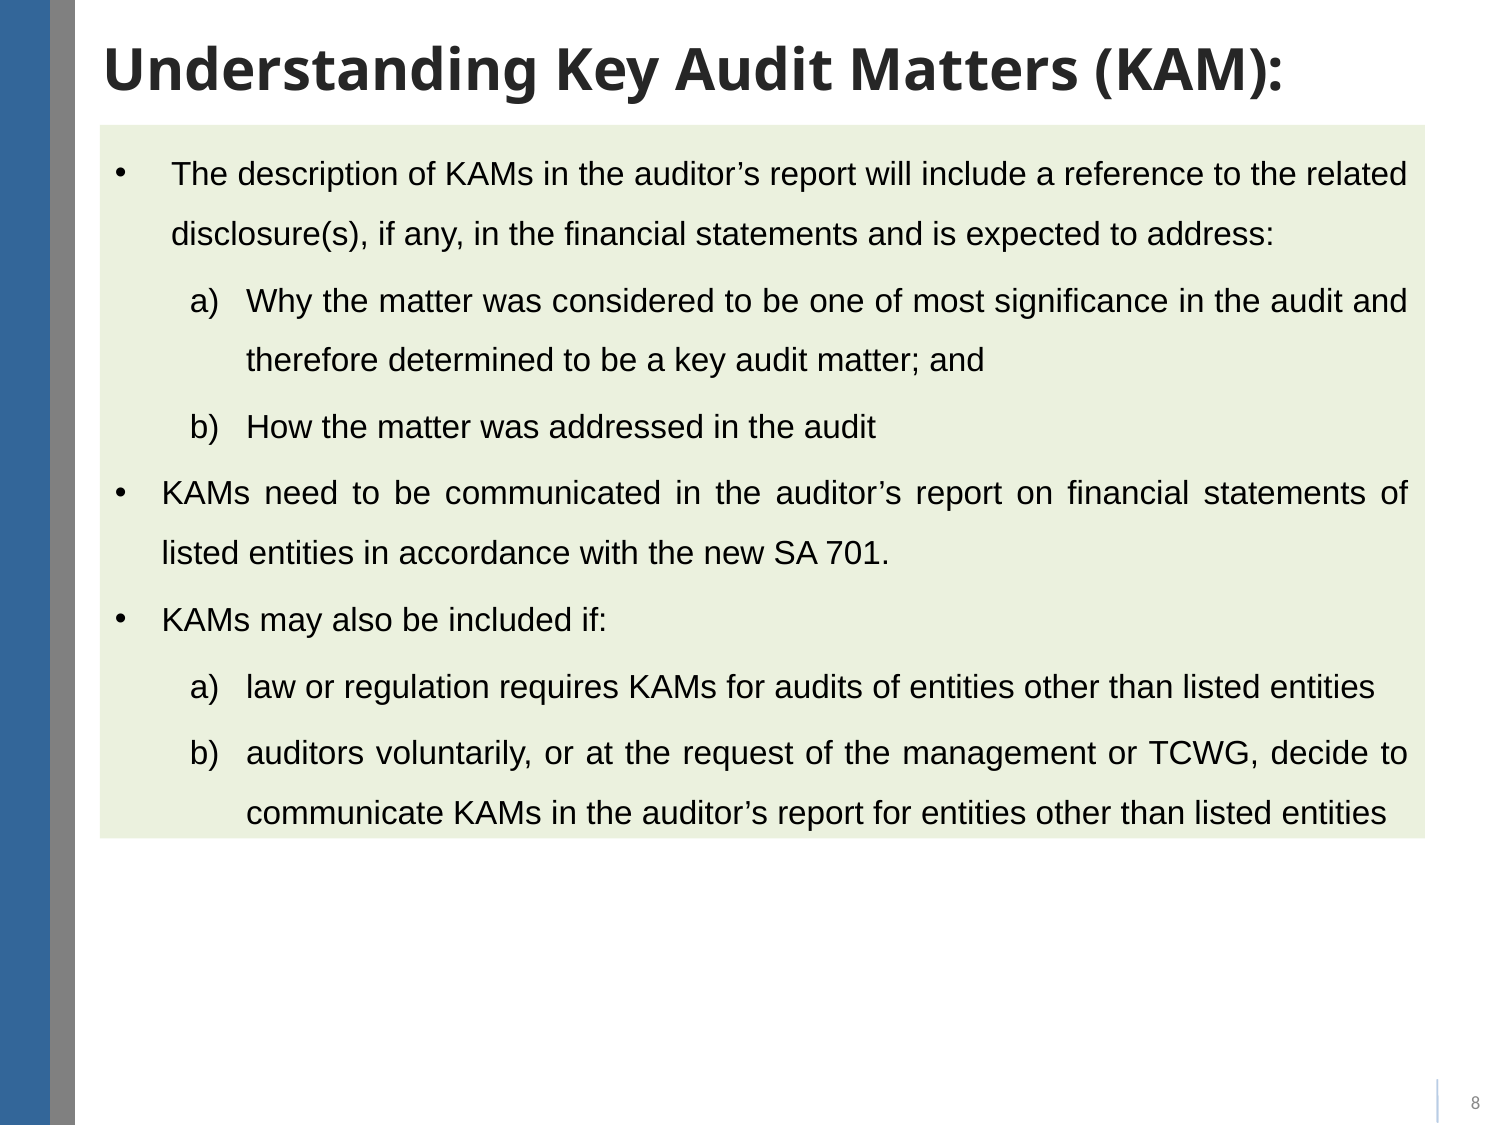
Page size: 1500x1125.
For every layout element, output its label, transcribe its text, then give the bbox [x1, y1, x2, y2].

title Understanding Key Audit Matters (KAM): [87, 24, 1413, 143]
slide_number 8 [1437, 1079, 1496, 1125]
text_box The description of KAMs in the auditor’s report will include a reference to the related disclosure(s), if any, in the financial statements and is expected to address: Why the matter was considered to be one of most significance in the audit and therefore determined to be a key audit matter; and How the matter was addressed in the audit KAMs need to be communicated in the auditor’s report on financial statements of listed entities in accordance with the new SA 701. KAMs may also be included if: law or regulation requires KAMs for audits of entities other than listed entities auditors voluntarily, or at the request of the management or TCWG, decide to communicate KAMs in the auditor’s report for entities other than listed entities [99, 124, 1425, 839]
